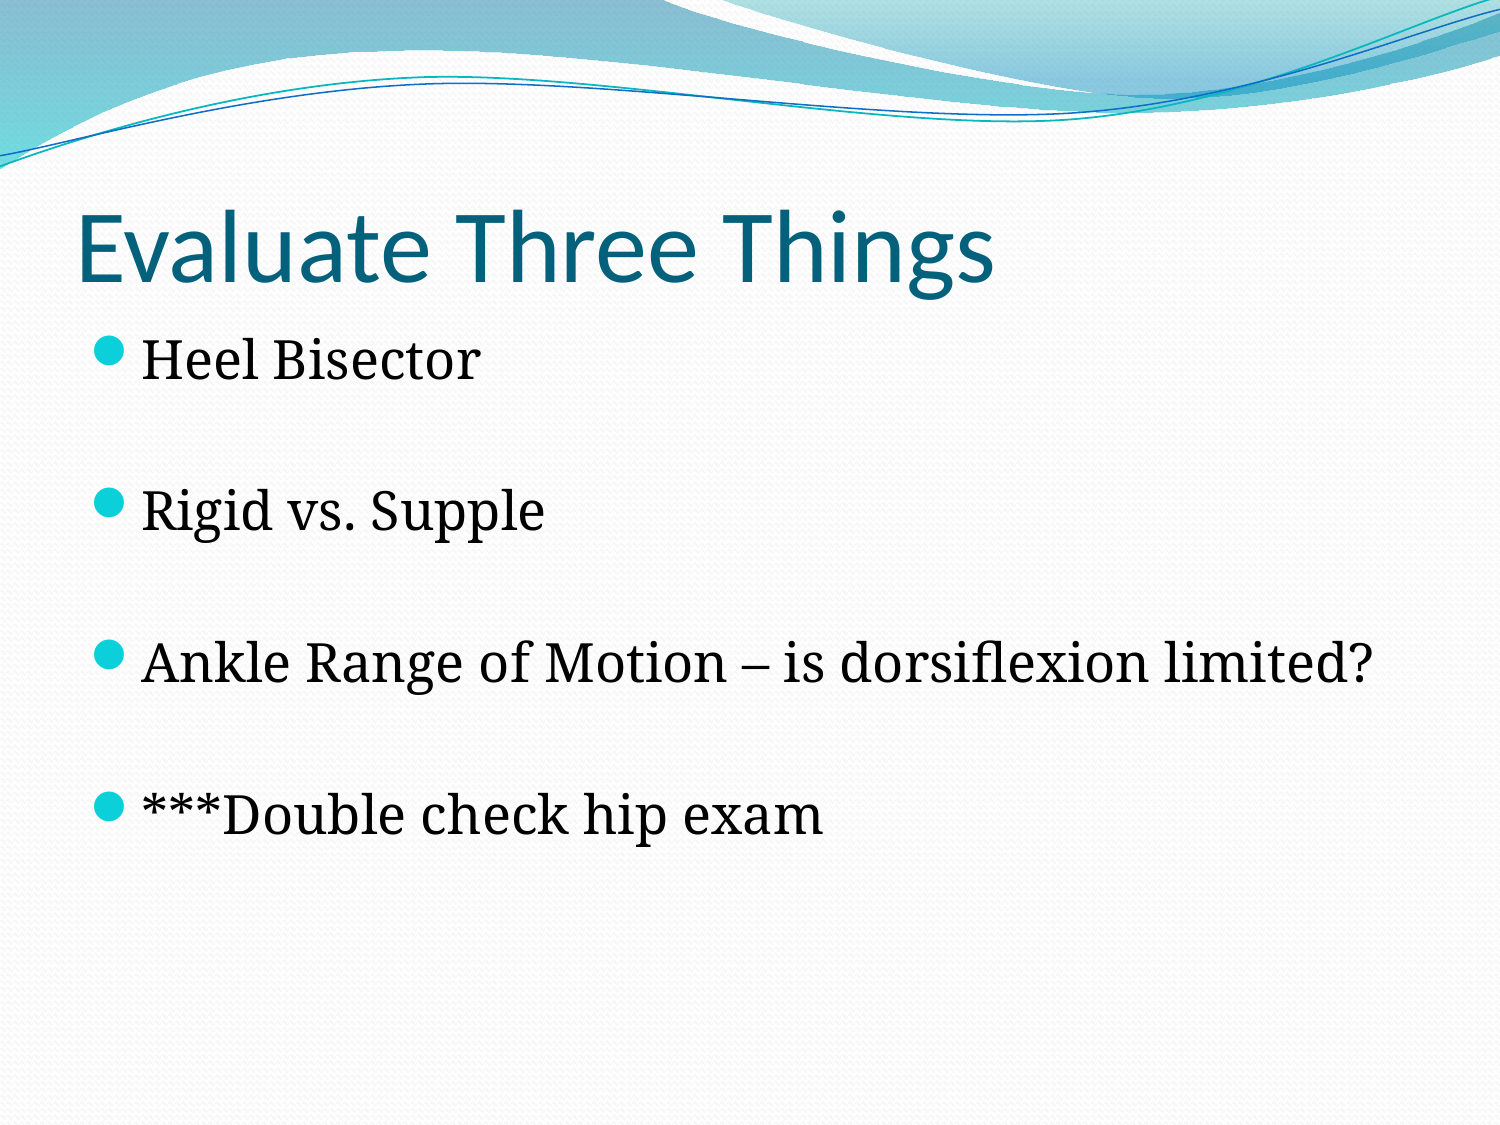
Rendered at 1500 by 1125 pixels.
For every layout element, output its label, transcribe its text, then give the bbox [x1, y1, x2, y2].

list Heel Bisector Rigid vs. Supple Ankle Range of Motion – is dorsiflexion limited? ***Double check hip exam [75, 317, 1425, 1038]
title Evaluate Three Things [75, 115, 1425, 303]
